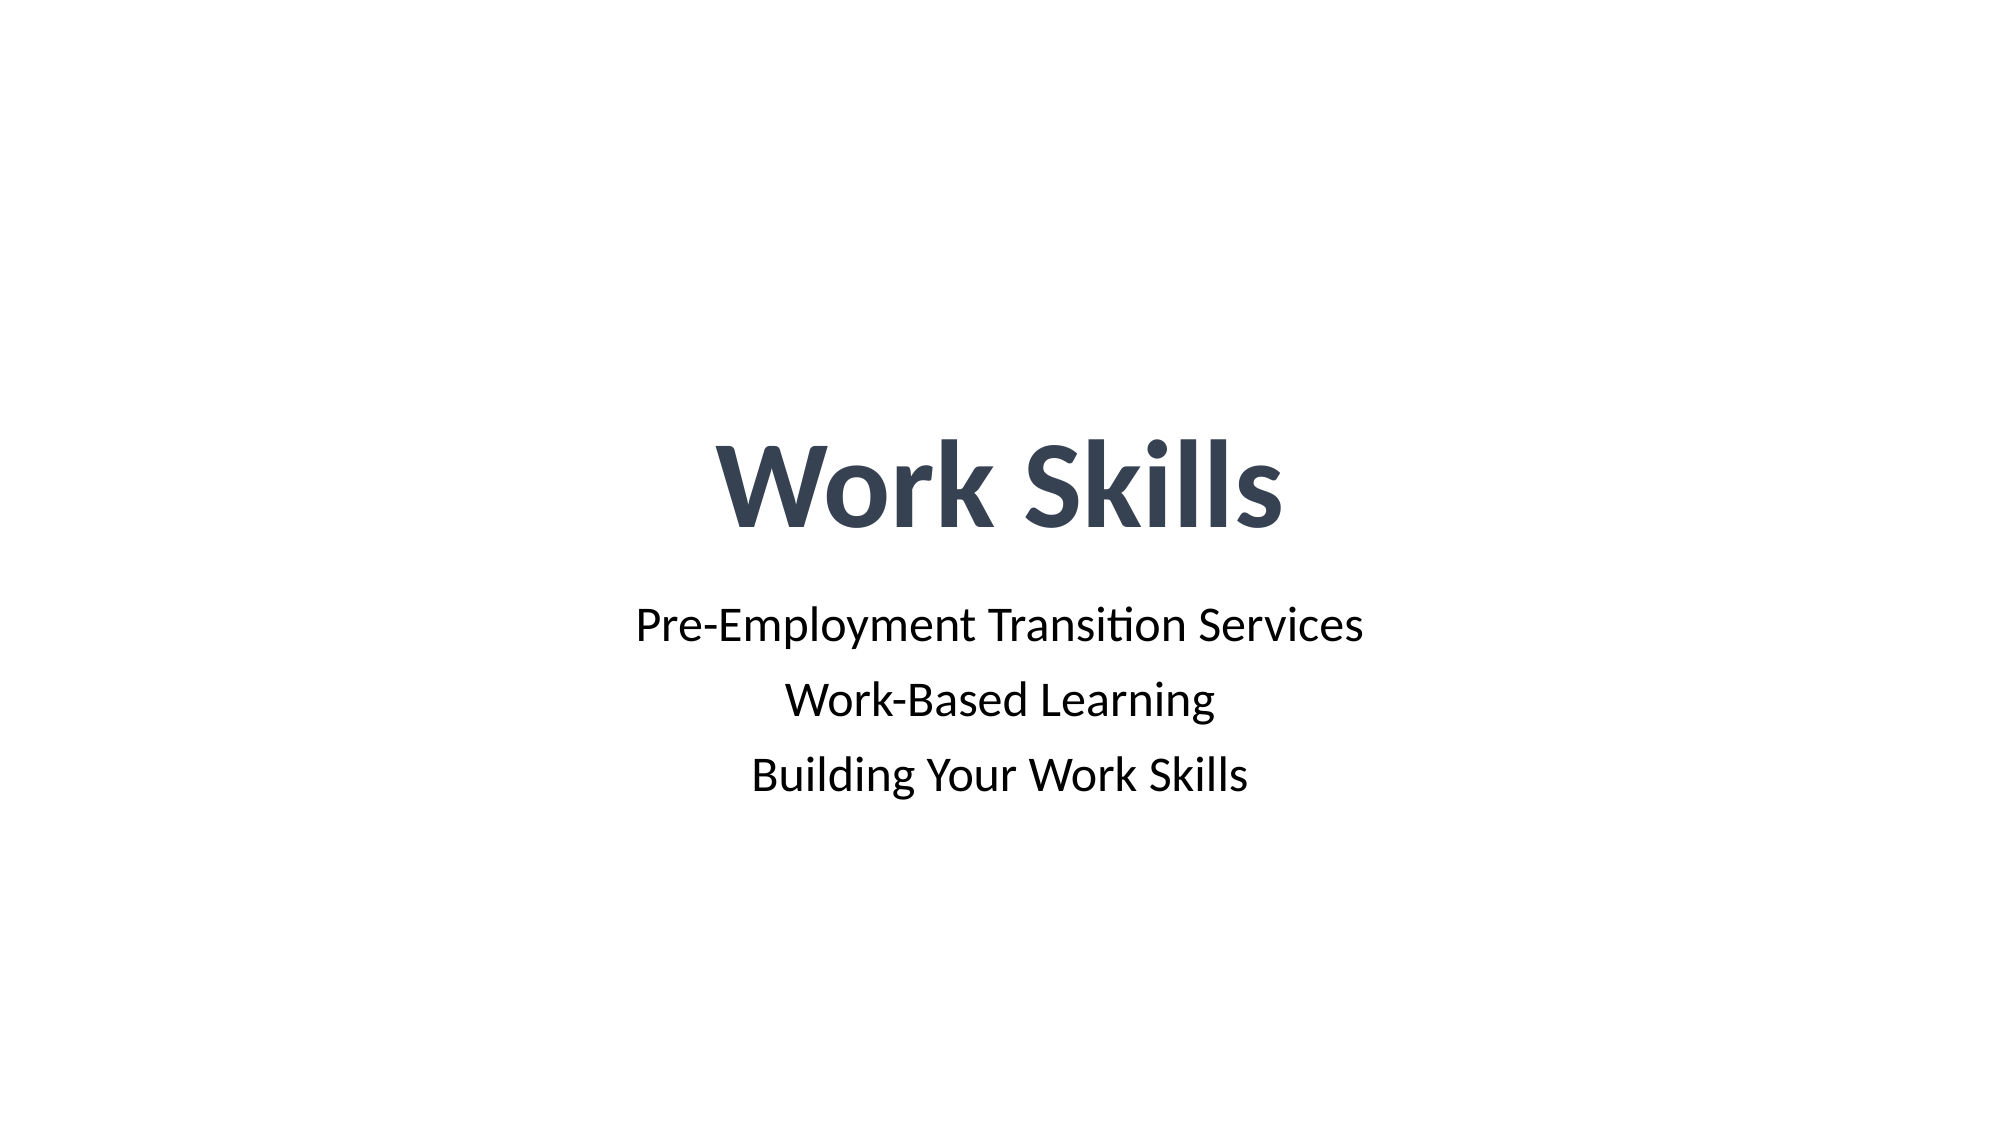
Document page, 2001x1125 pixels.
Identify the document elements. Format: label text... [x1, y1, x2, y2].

title Work Skills [249, 170, 1750, 563]
subtitle Pre-Employment Transition Services Work-Based Learning Building Your Work Skills [249, 590, 1750, 863]
